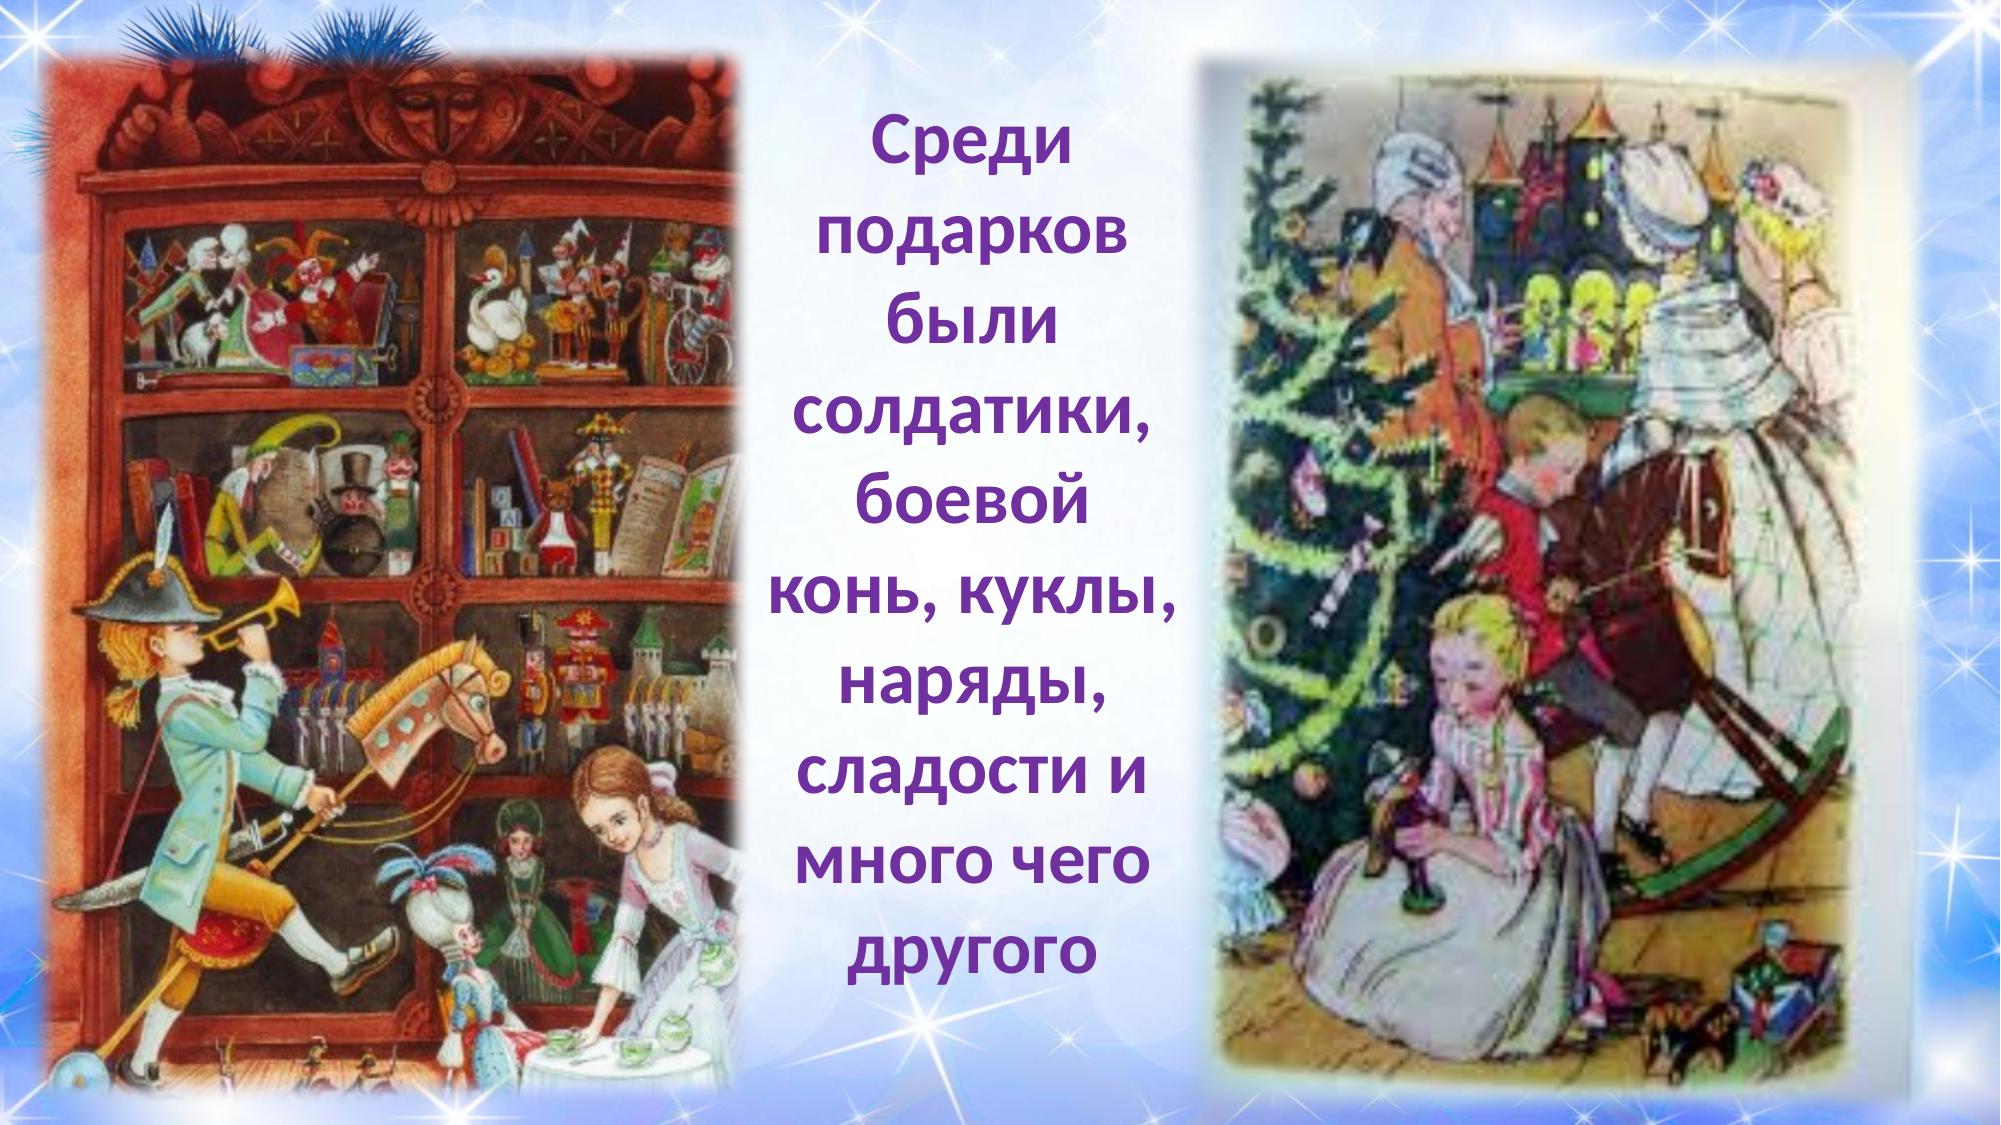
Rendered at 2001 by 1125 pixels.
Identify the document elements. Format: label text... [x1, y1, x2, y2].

picture [0, 0, 2000, 1125]
text_box Среди подарков были солдатики, боевой конь, куклы, наряды, сладости и много чего другого [756, 81, 1176, 997]
